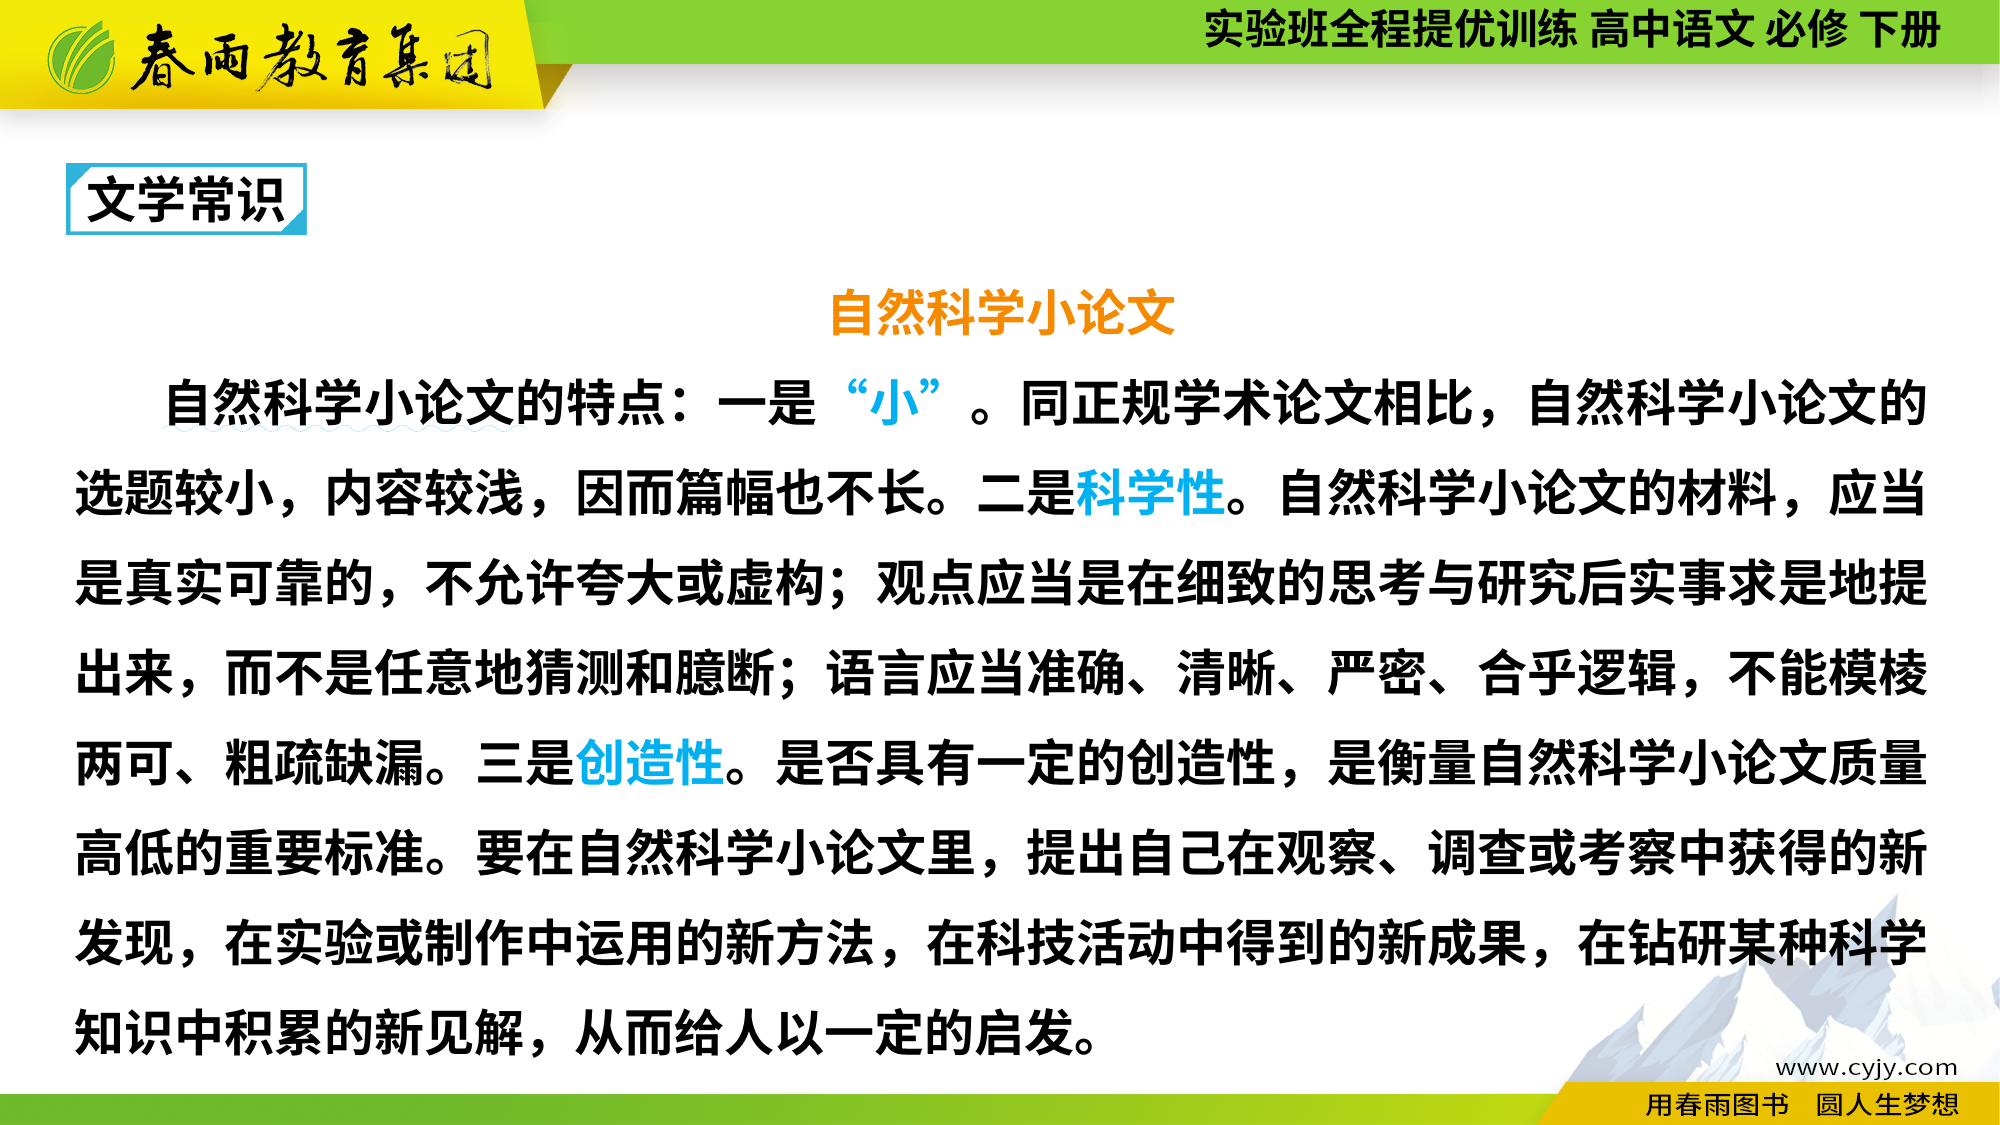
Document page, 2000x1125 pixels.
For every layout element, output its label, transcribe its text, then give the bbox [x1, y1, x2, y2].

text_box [66, 160, 307, 237]
picture [0, 0, 2000, 1125]
list 自然科学小论文 自然科学小论文的特点：一是“小”。同正规学术论文相比，自然科学小论文的选题较小，内容较浅，因而篇幅也不长。二是科学性。自然科学小论文的材料，应当是真实可靠的，不允许夸大或虚构；观点应当是在细致的思考与研究后实事求是地提出来，而不是任意地猜测和臆断；语言应当准确、清晰、严密、合乎逻辑，不能模棱两可、粗疏缺漏。三是创造性。是否具有一定的创造性，是衡量自然科学小论文质量高低的重要标准。要在自然科学小论文里，提出自己在观察、调查或考察中获得的新发现，在实验或制作中运用的新方法，在科技活动中得到的新成果，在钻研某种科学知识中积累的新见解，从而给人以一定的启发。 [59, 243, 1944, 1066]
